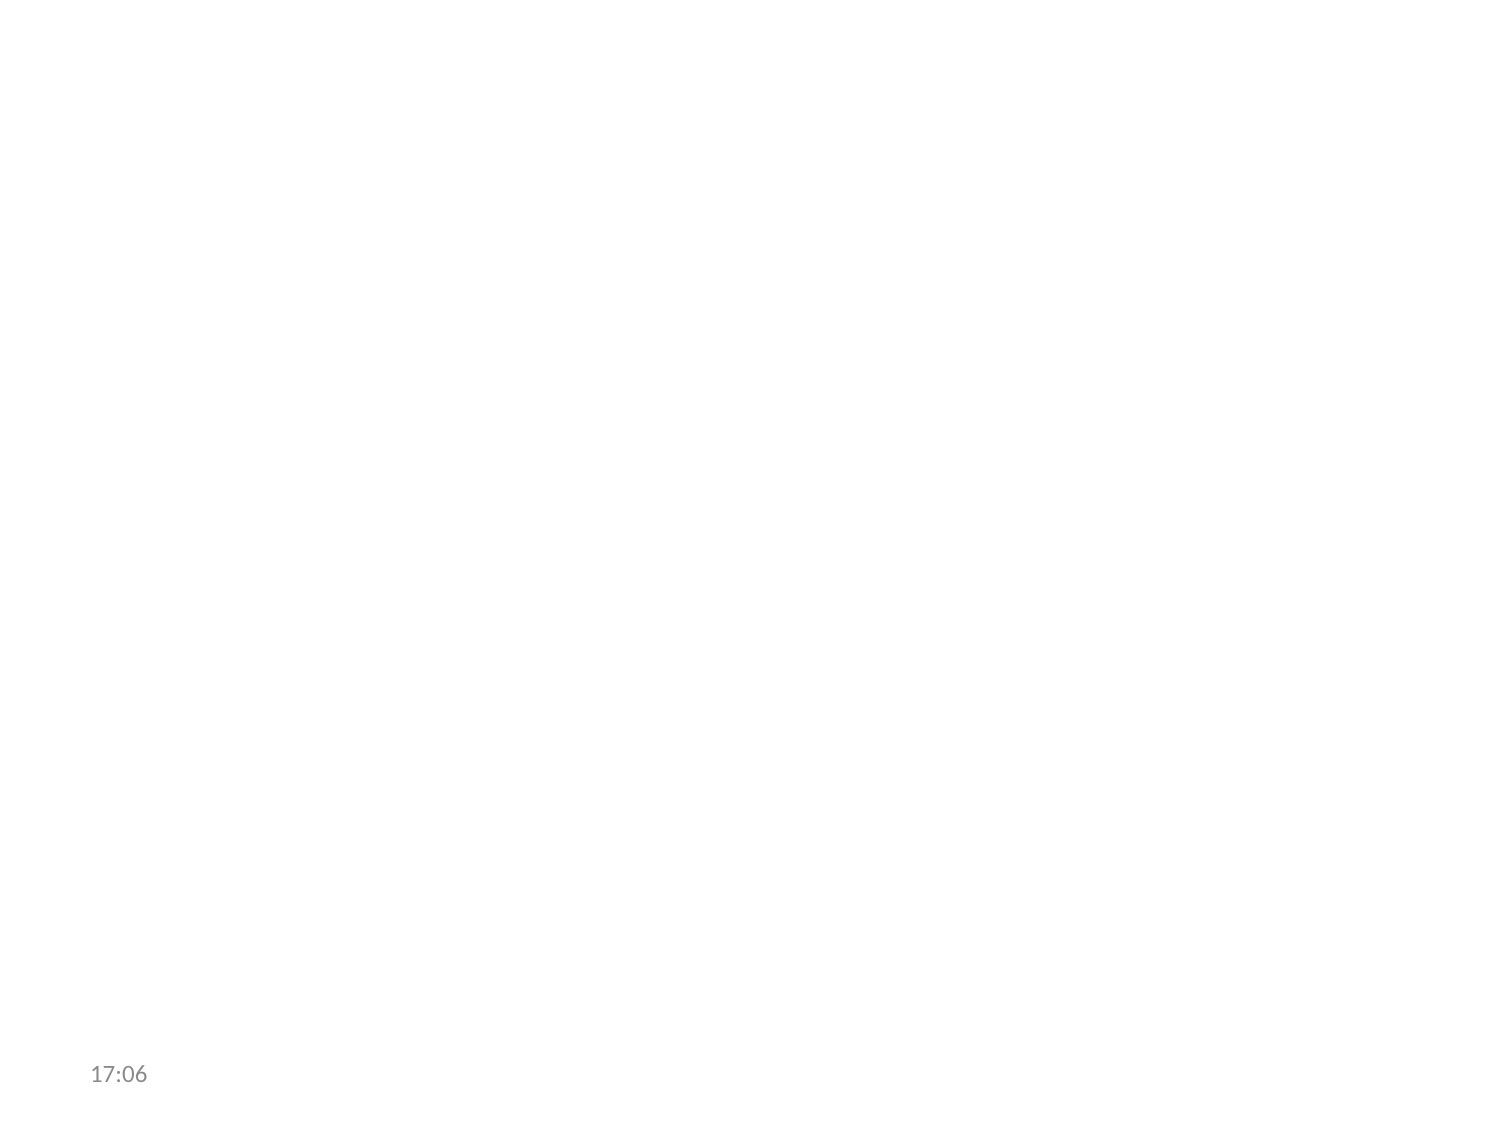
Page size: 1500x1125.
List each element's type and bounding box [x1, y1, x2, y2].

slide_number [75, 1042, 425, 1103]
